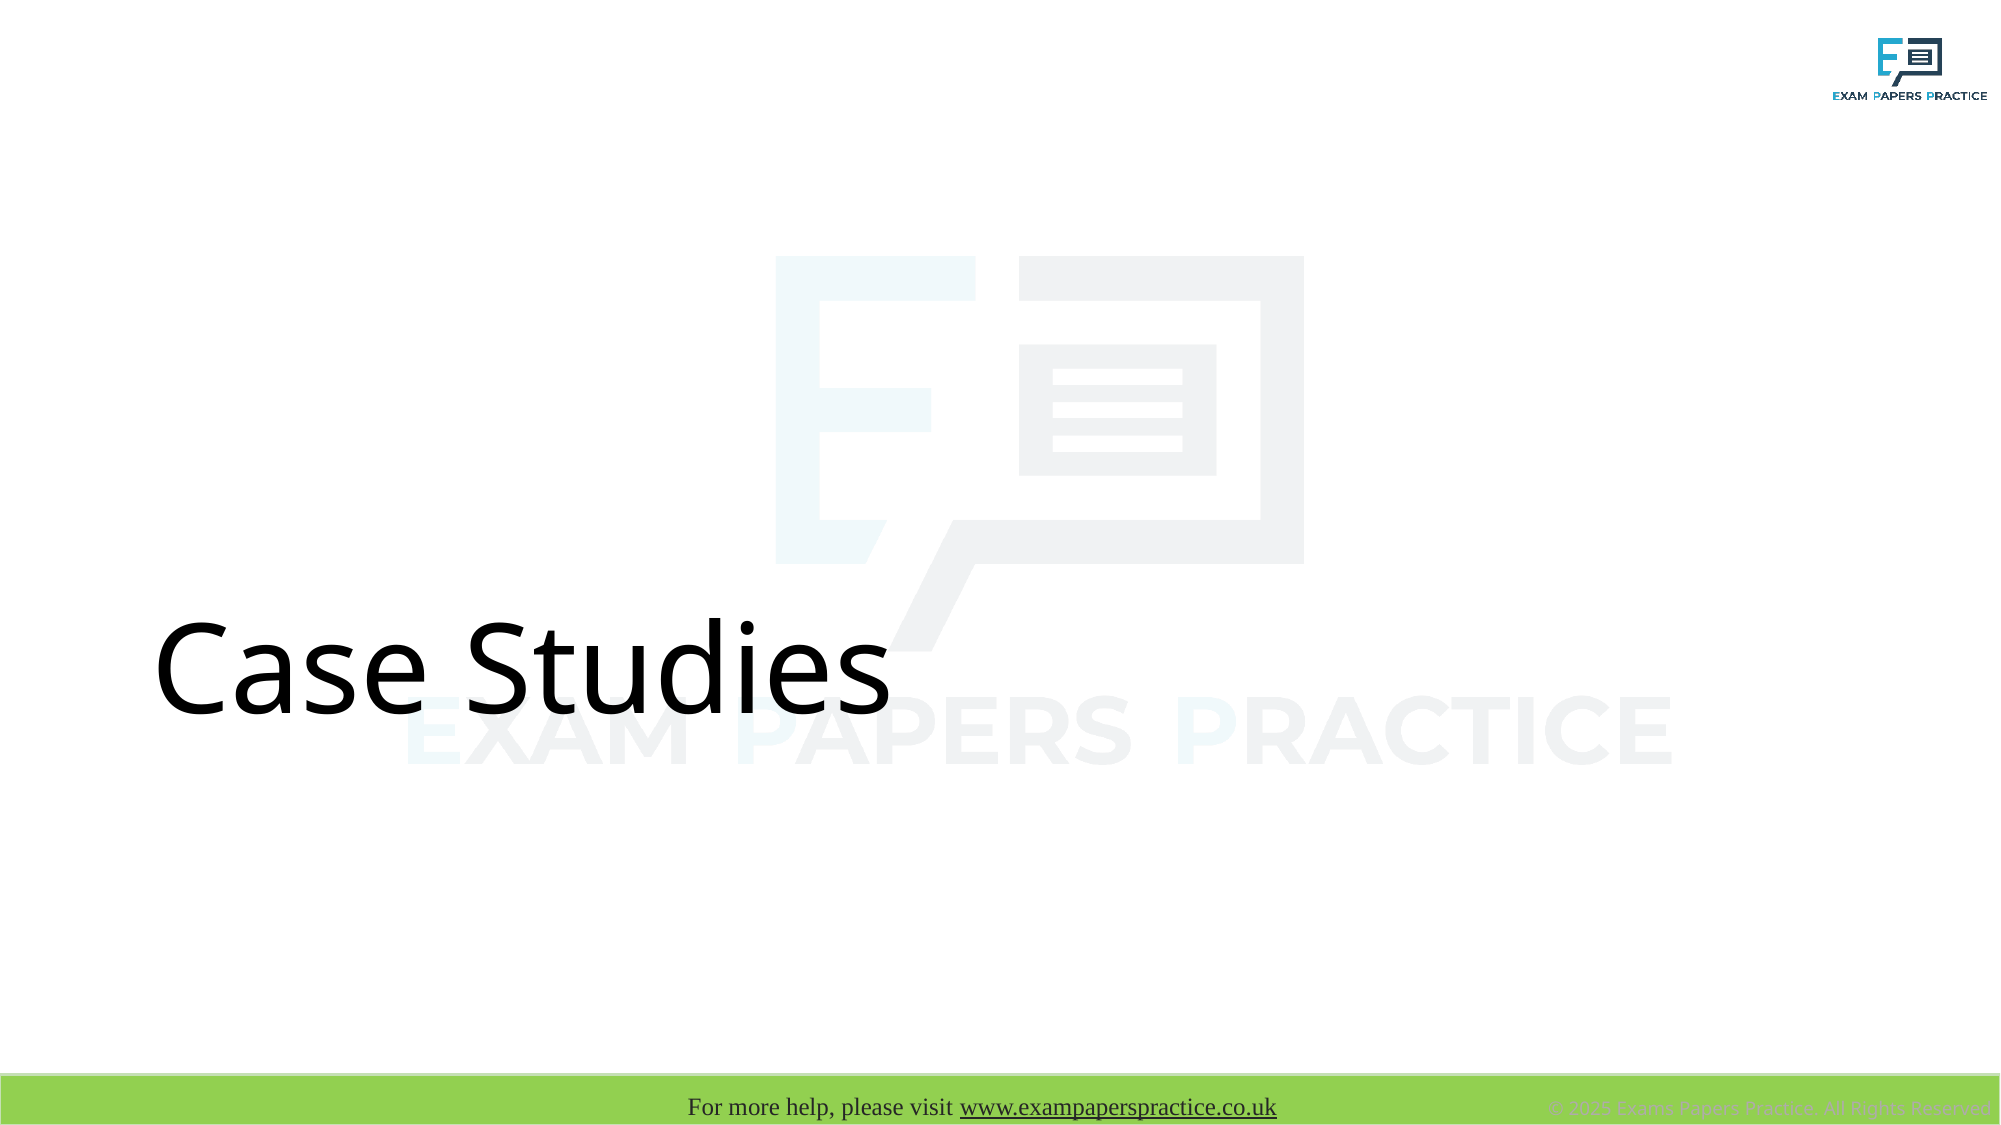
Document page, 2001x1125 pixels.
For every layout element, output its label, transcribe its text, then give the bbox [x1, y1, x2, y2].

title Case Studies [136, 280, 1862, 749]
